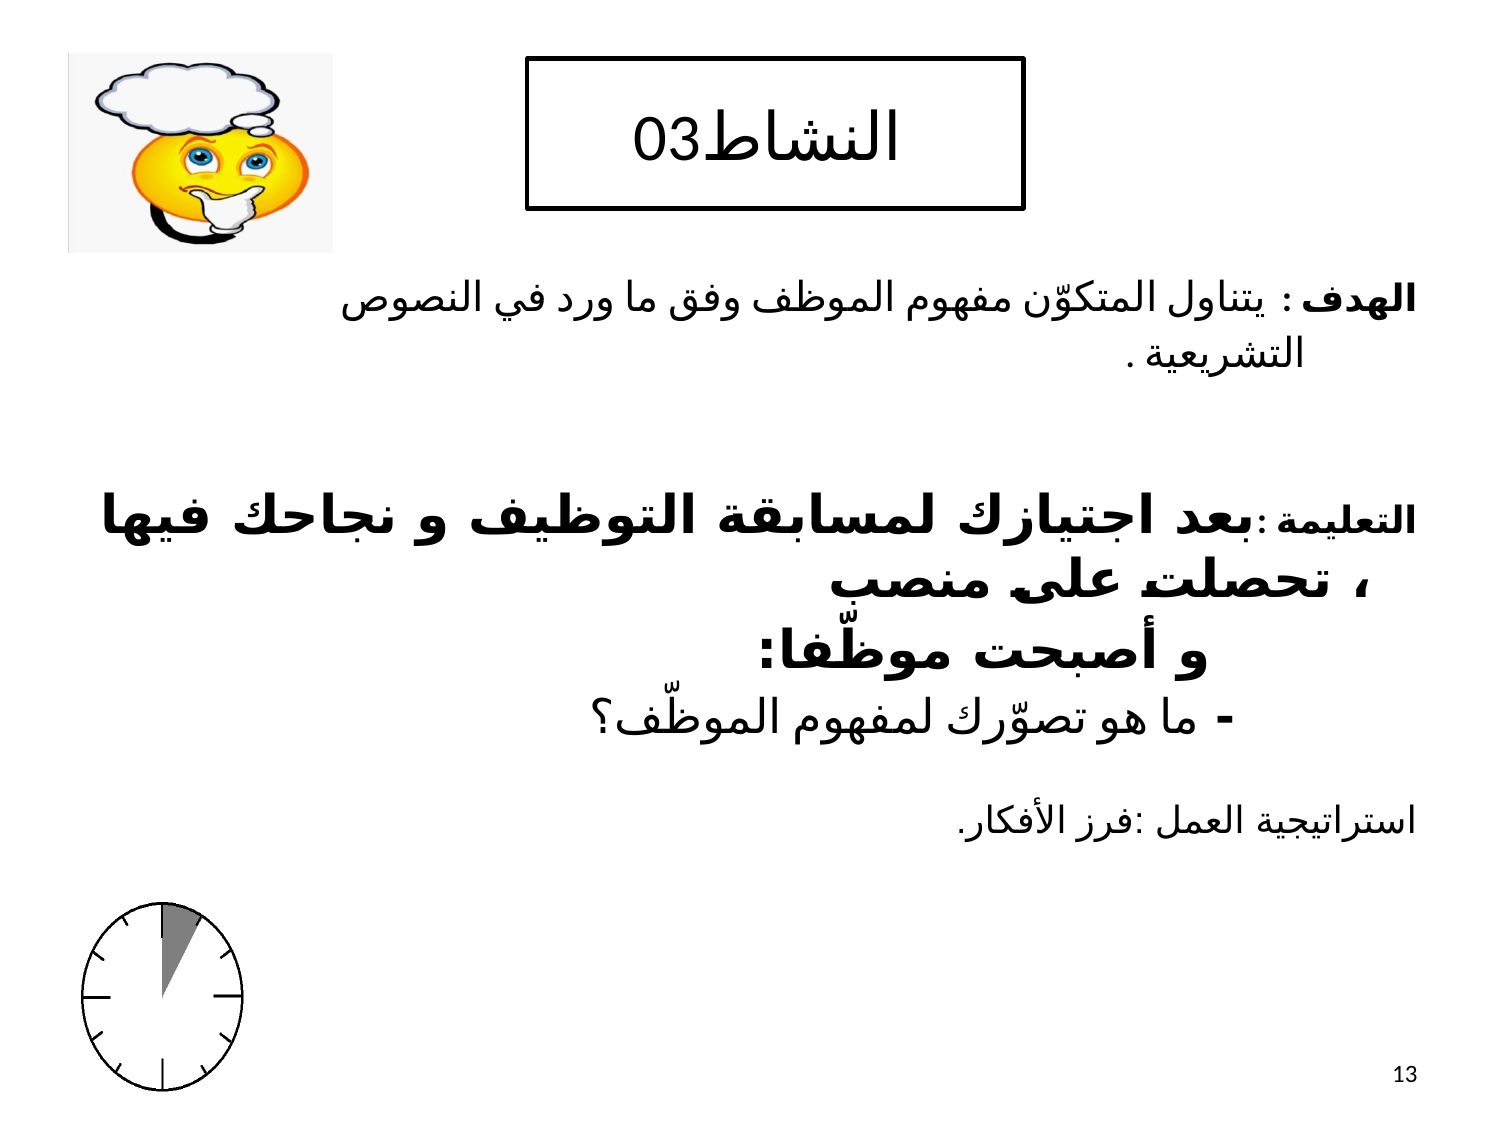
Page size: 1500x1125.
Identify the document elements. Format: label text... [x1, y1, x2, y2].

text_box النشاط03 [525, 56, 1026, 211]
picture [73, 892, 252, 1107]
slide_number 13 [1382, 1050, 1426, 1096]
picture [68, 52, 333, 253]
list الهدف : يتناول المتكوّن مفهوم الموظف وفق ما ورد في النصوص التشريعية . التعليمة :بعد اجتيازك لمسابقة التوظيف و نجاحك فيها ، تحصلت على منصب و أصبحت موظّفا: - ما هو تصوّرك لمفهوم الموظّف؟ استراتيجية العمل :فرز الأفكار. [74, 261, 1426, 1006]
